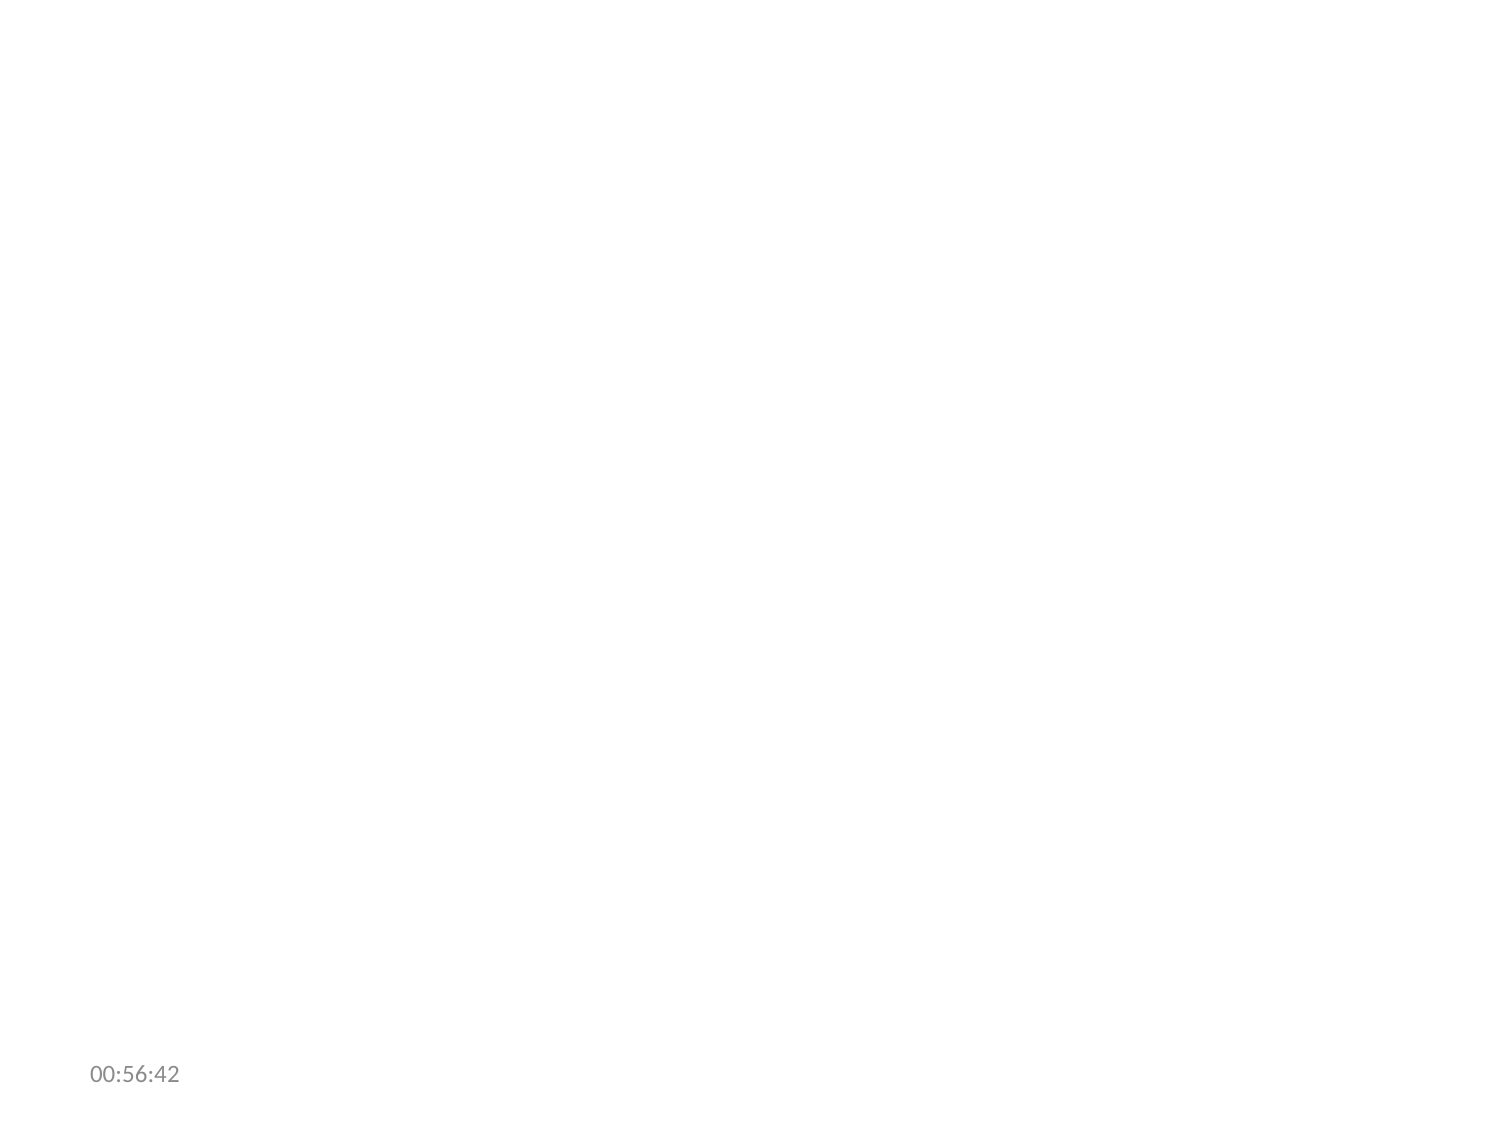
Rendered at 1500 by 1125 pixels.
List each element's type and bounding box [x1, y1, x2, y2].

slide_number [75, 1042, 425, 1103]
